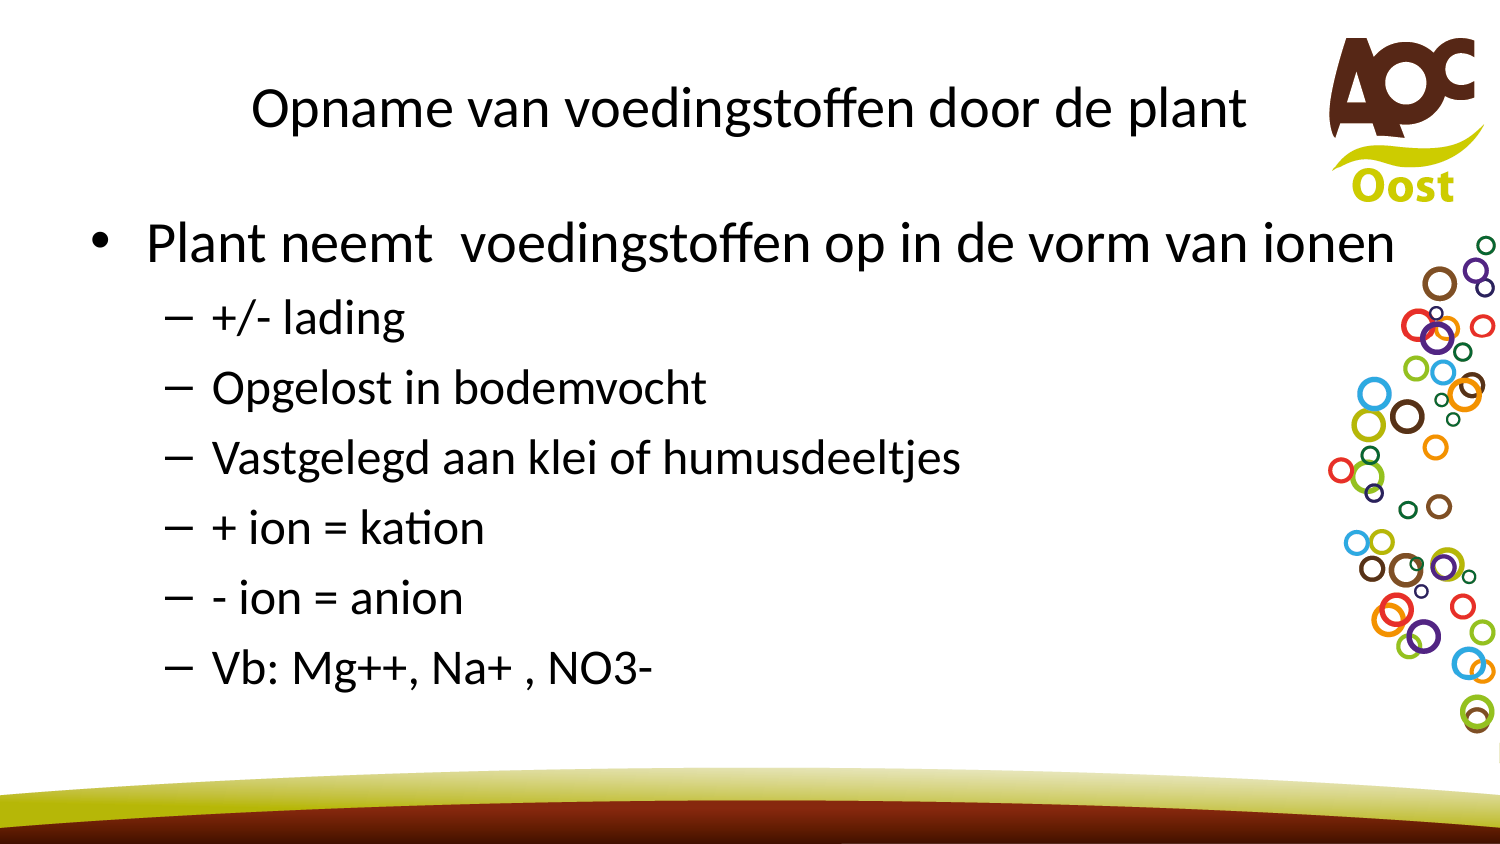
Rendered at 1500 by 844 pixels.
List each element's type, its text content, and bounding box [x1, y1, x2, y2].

picture [0, 0, 1500, 844]
list Plant neemt voedingstoffen op in de vorm van ionen +/- lading Opgelost in bodemvocht Vastgelegd aan klei of humusdeeltjes + ion = kation - ion = anion Vb: Mg++, Na+ , NO3- [75, 196, 1425, 754]
title Opname van voedingstoffen door de plant [75, 33, 1425, 175]
